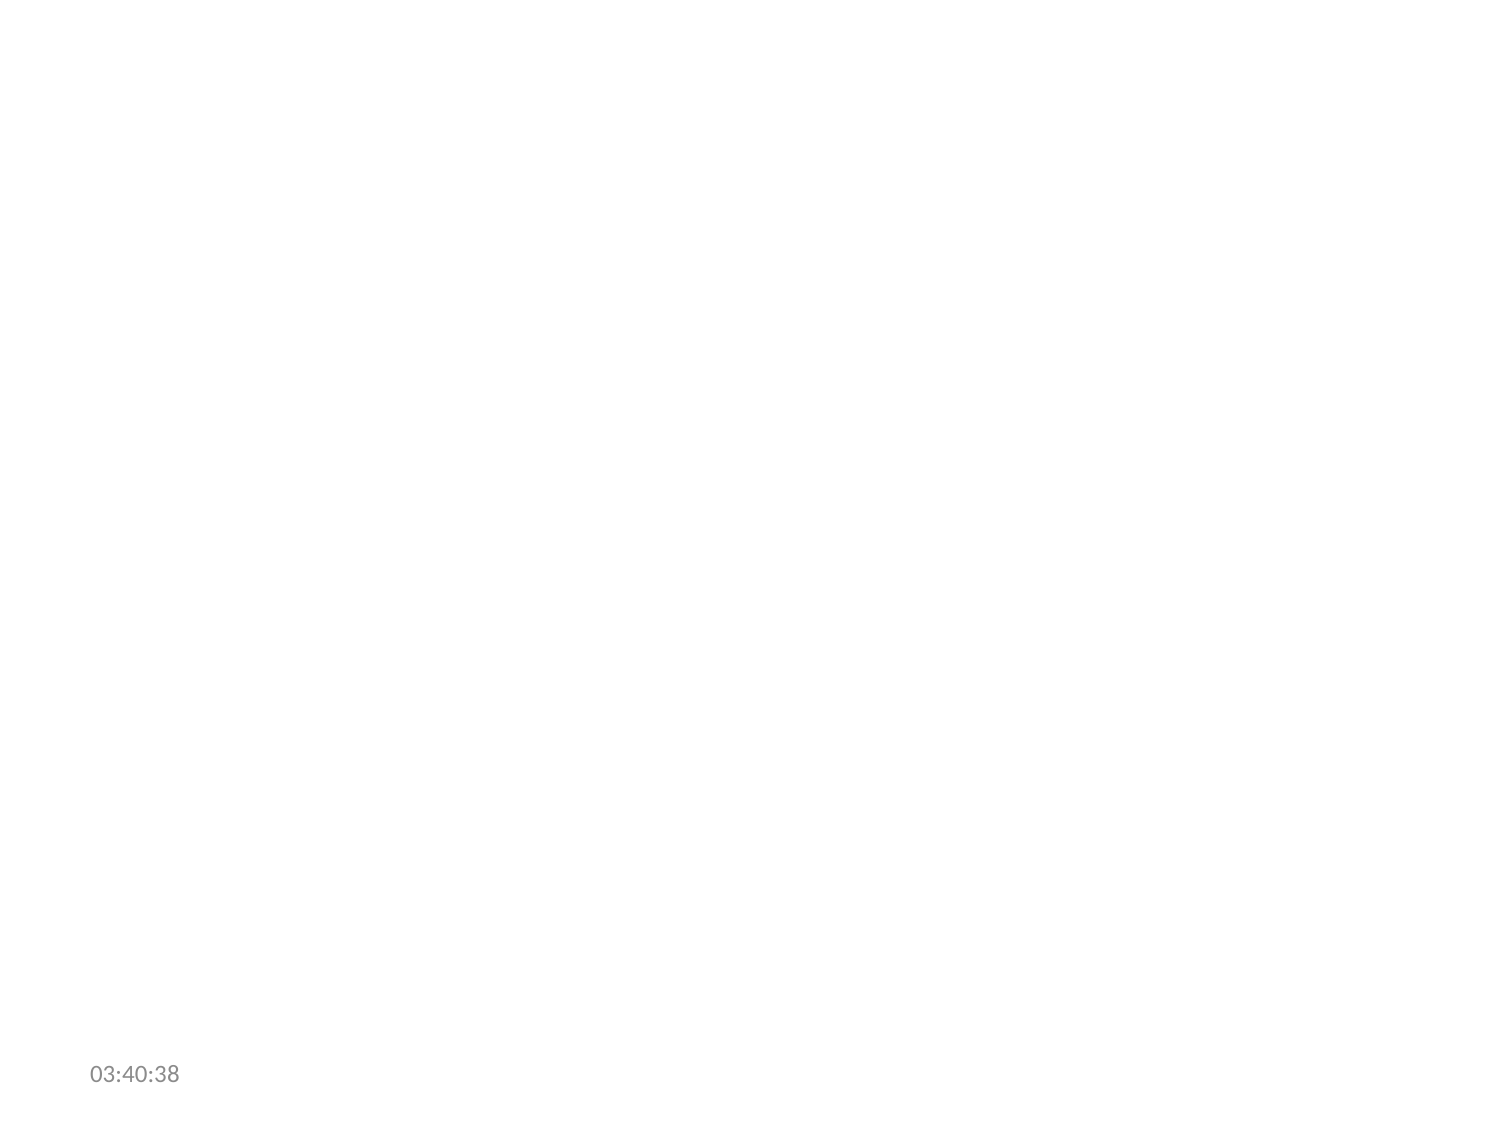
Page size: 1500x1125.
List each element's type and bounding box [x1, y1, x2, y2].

slide_number [75, 1042, 425, 1103]
